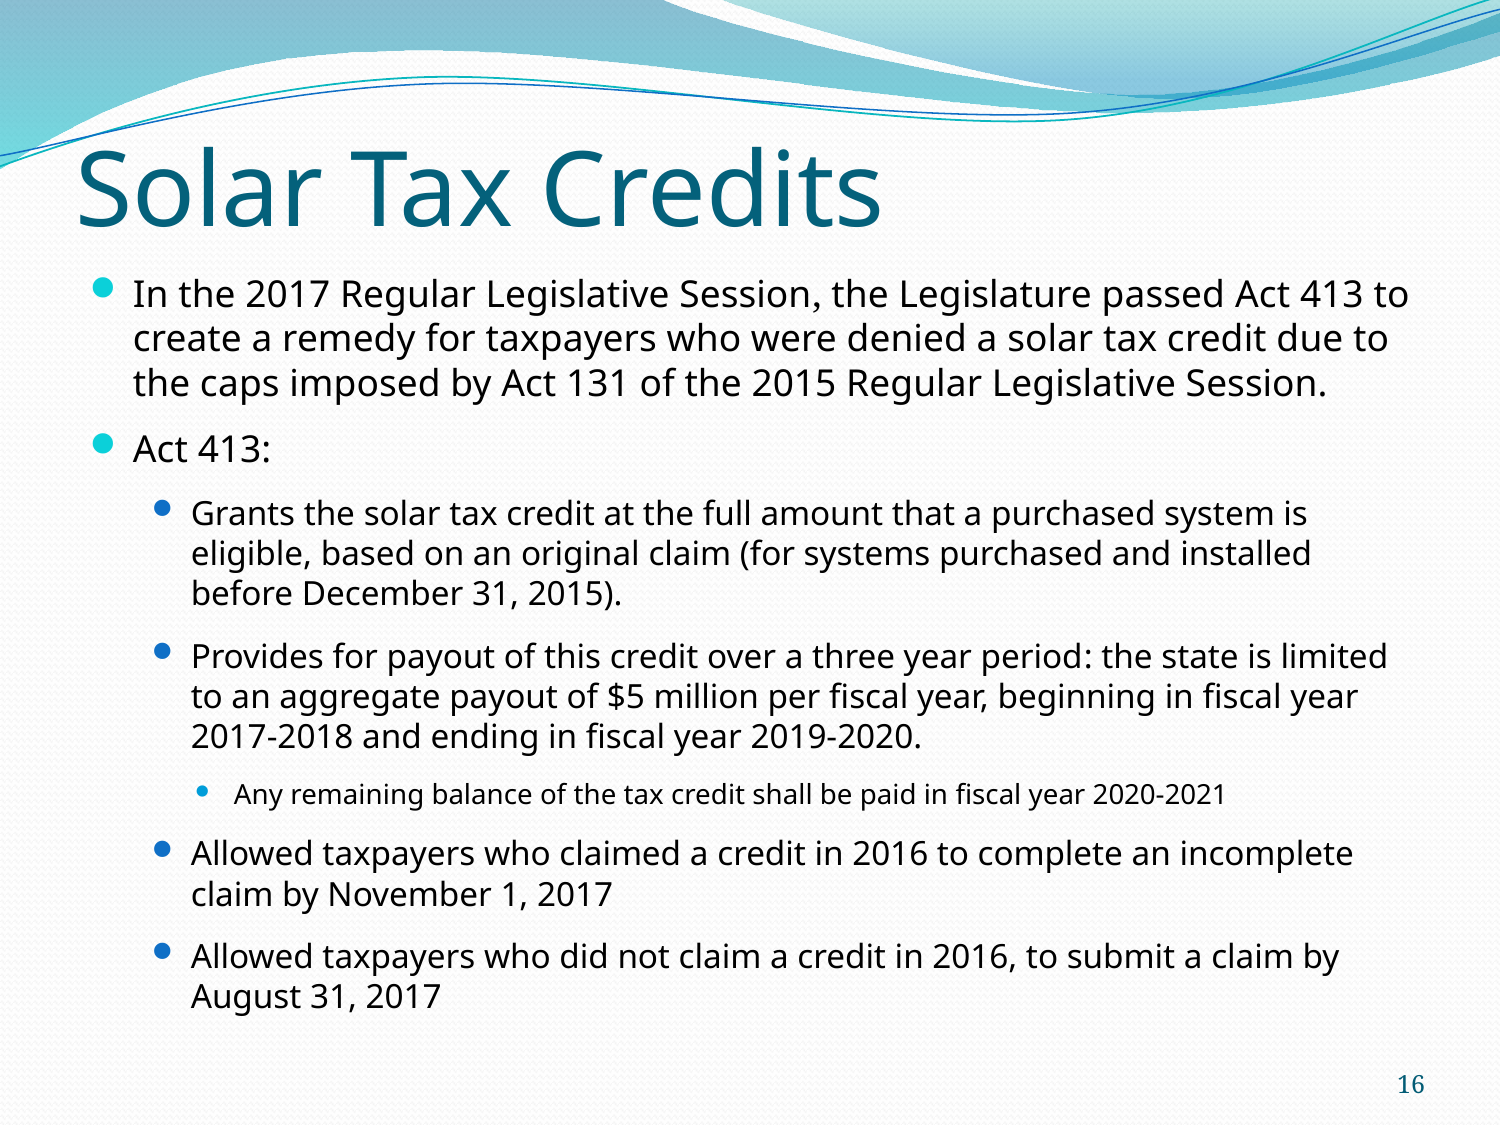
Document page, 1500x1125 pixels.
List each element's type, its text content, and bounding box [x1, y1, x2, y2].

slide_number 16 [1299, 1042, 1425, 1103]
title Solar Tax Credits [75, 60, 1425, 248]
list In the 2017 Regular Legislative Session, the Legislature passed Act 413 to create a remedy for taxpayers who were denied a solar tax credit due to the caps imposed by Act 131 of the 2015 Regular Legislative Session. Act 413: Grants the solar tax credit at the full amount that a purchased system is eligible, based on an original claim (for systems purchased and installed before December 31, 2015). Provides for payout of this credit over a three year period: the state is limited to an aggregate payout of $5 million per fiscal year, beginning in fiscal year 2017-2018 and ending in fiscal year 2019-2020. Any remaining balance of the tax credit shall be paid in fiscal year 2020-2021 Allowed taxpayers who claimed a credit in 2016 to complete an incomplete claim by November 1, 2017 Allowed taxpayers who did not claim a credit in 2016, to submit a claim by August 31, 2017 [75, 262, 1425, 1038]
